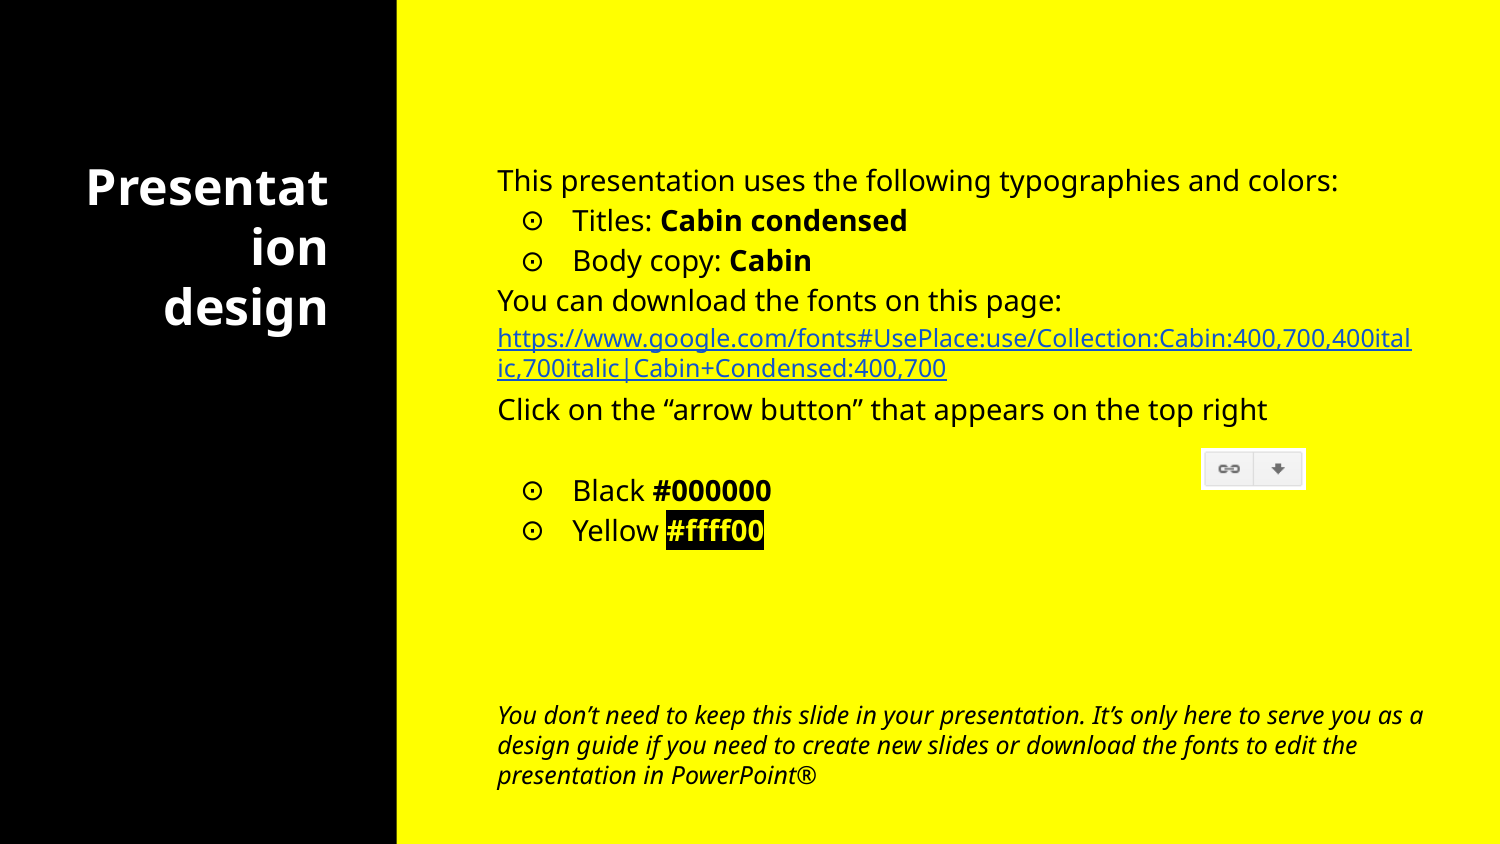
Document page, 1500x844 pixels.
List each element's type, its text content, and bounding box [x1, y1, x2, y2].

picture [1201, 448, 1306, 491]
text_box You don’t need to keep this slide in your presentation. It’s only here to serve you as a design guide if you need to create new slides or download the fonts to edit the presentation in PowerPoint® [482, 684, 1451, 773]
list This presentation uses the following typographies and colors: Titles: Cabin condensed Body copy: Cabin You can download the fonts on this page: https://www.google.com/fonts#UsePlace:use/Collection:Cabin:400,700,400italic,700italic|Cabin+Condensed:400,700 Click on the “arrow button” that appears on the top right Black #000000 Yellow #ffff00 [482, 146, 1433, 664]
title Presentation design [65, 140, 345, 384]
